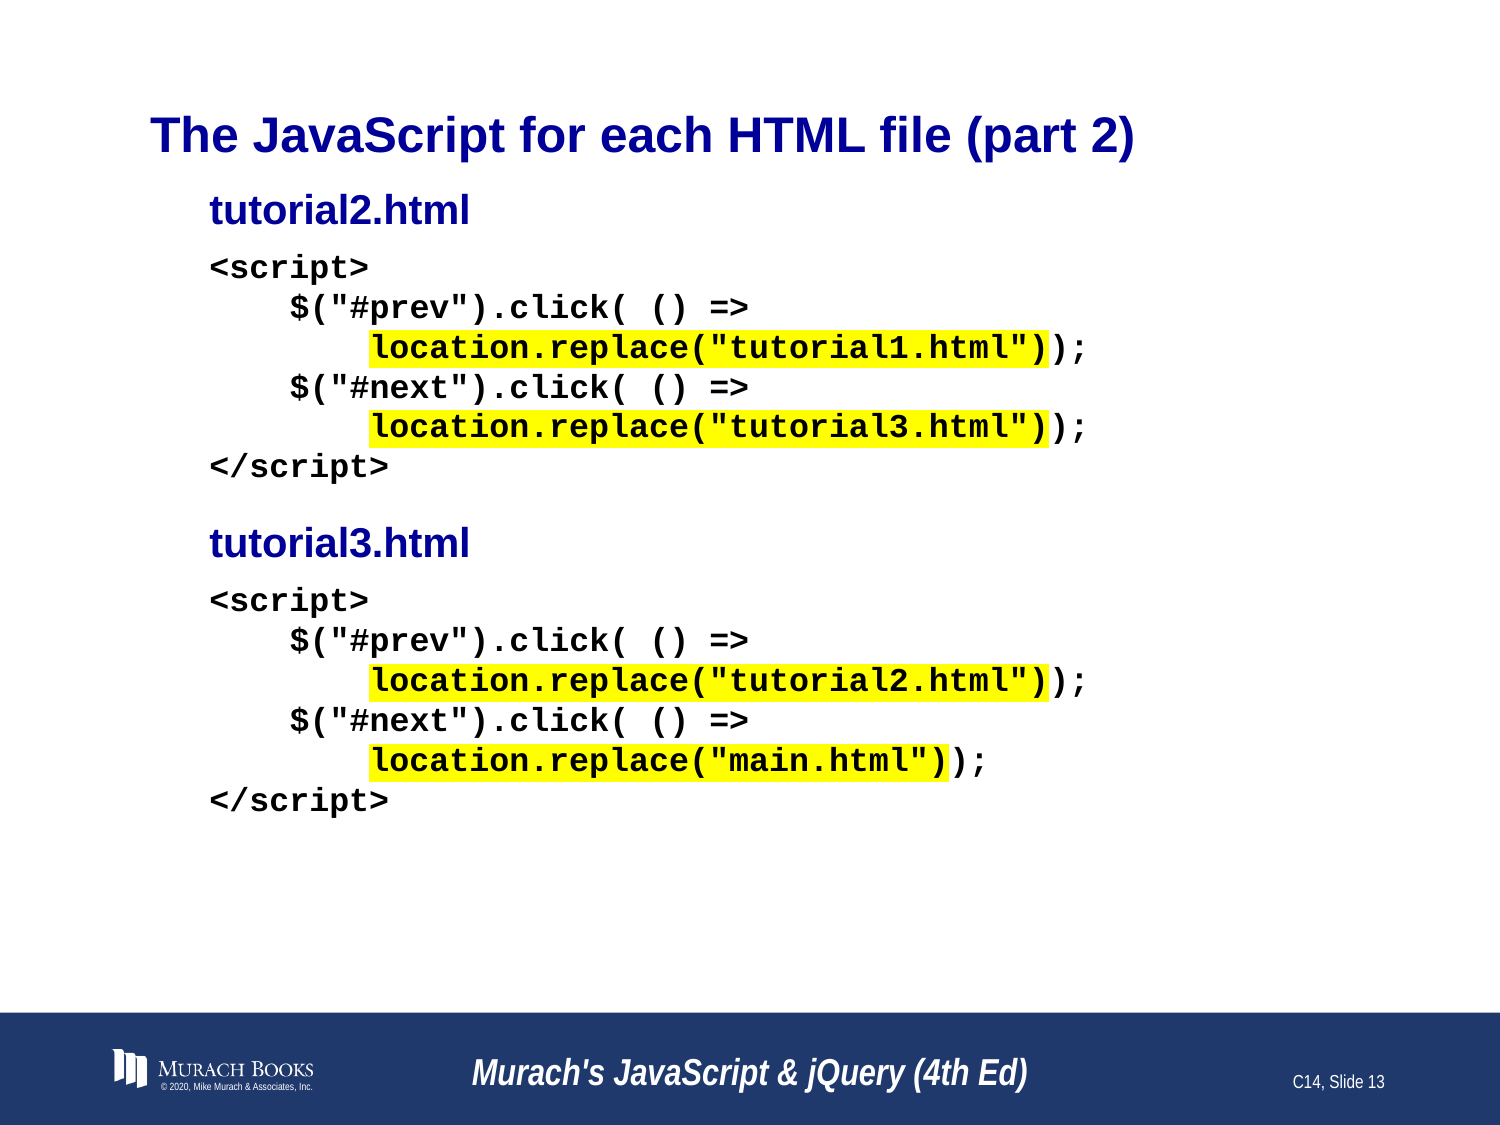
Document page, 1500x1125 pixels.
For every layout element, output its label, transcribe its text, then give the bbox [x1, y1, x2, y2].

footer © 2020, Mike Murach & Associates, Inc. [12, 1025, 463, 1100]
slide_number C14, Slide 13 [1087, 1025, 1400, 1100]
title The JavaScript for each HTML file (part 2) [150, 102, 1350, 164]
slide_number Murach's JavaScript & jQuery (4th Ed) [463, 1025, 1050, 1100]
list tutorial2.html <script> $("#prev").click( () => location.replace("tutorial1.html")); $("#next").click( () => location.replace("tutorial3.html")); </script> tutorial3.html <script> $("#prev").click( () => location.replace("tutorial2.html")); $("#next").click( () => location.replace("main.html")); </script> [137, 174, 1350, 975]
